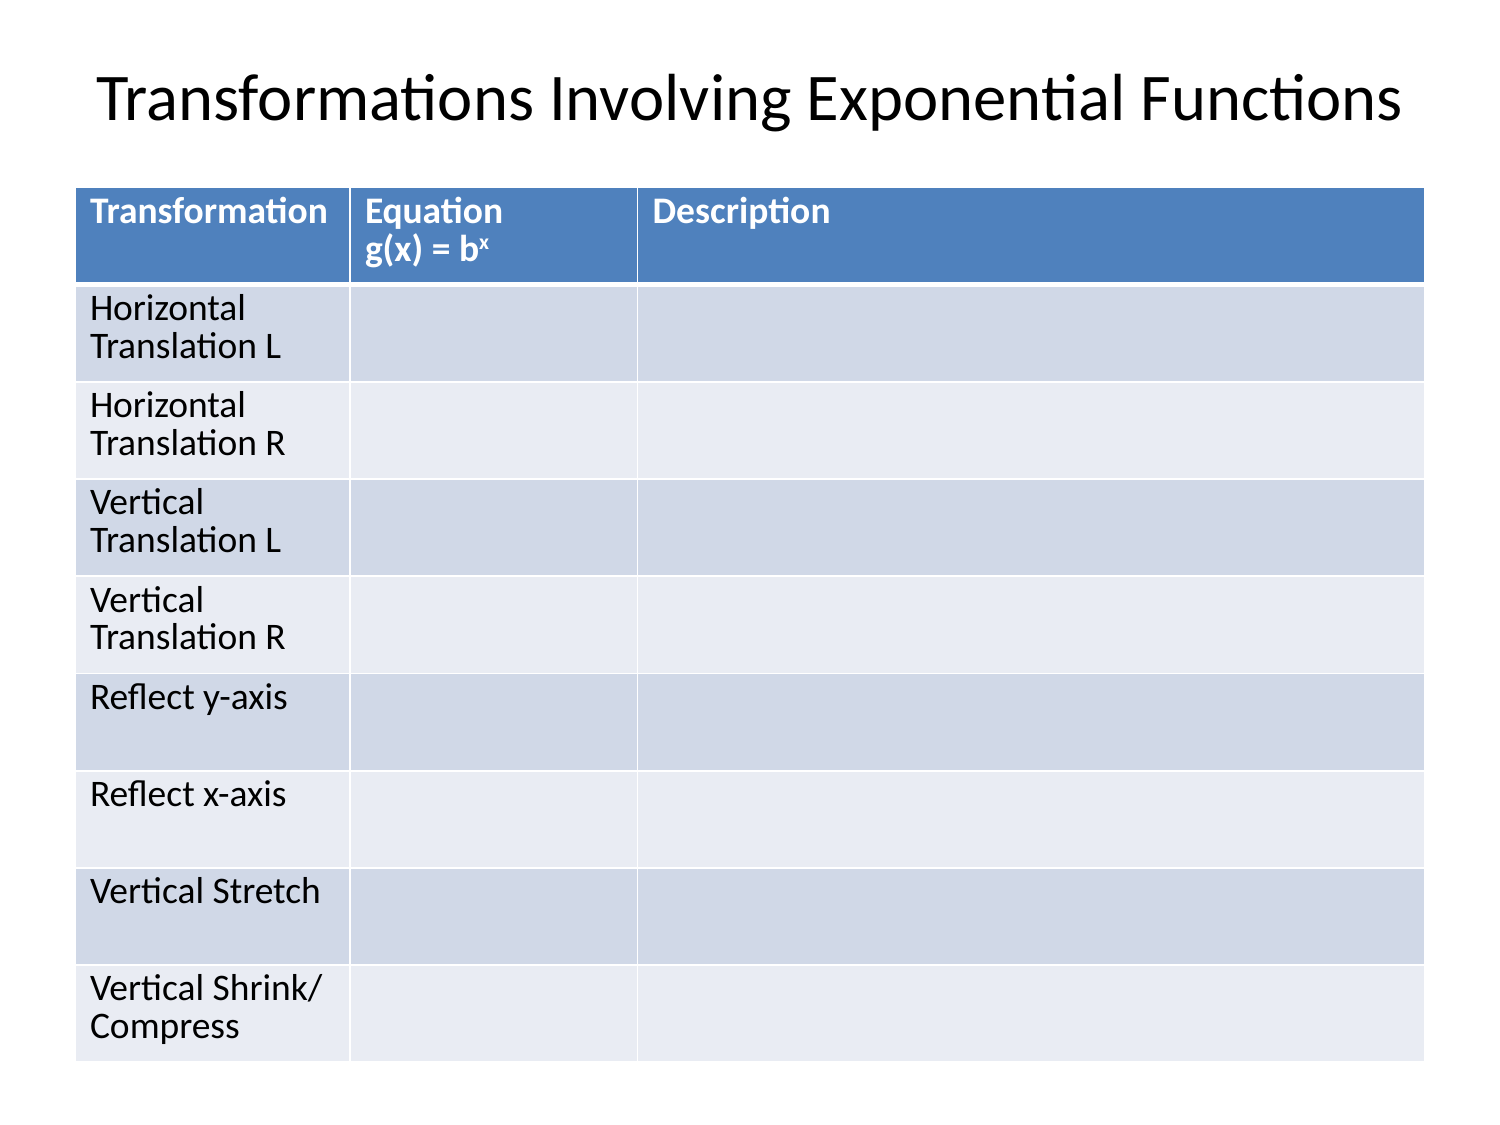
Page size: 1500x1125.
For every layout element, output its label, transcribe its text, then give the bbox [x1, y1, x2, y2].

table_cell [351, 480, 637, 575]
table_cell Reflect y-axis [76, 674, 349, 770]
table_cell [638, 480, 1424, 575]
table_cell Reflect x-axis [76, 772, 349, 867]
table_cell Vertical Translation R [76, 577, 349, 673]
table_cell [638, 869, 1424, 964]
table_cell [351, 869, 637, 964]
table_cell [638, 674, 1424, 770]
table_cell [351, 772, 637, 867]
table_cell Vertical Stretch [76, 869, 349, 964]
table_cell [351, 577, 637, 673]
table_header Equation g(x) = bx [351, 188, 637, 282]
table_cell Vertical Shrink/ Compress [76, 966, 349, 1061]
table_header Description [638, 188, 1424, 282]
table_cell Horizontal Translation L [76, 287, 349, 381]
table_cell [638, 383, 1424, 478]
table_cell Vertical Translation L [76, 480, 349, 575]
table_cell [638, 577, 1424, 673]
table_cell [351, 383, 637, 478]
table_cell [638, 966, 1424, 1061]
table_cell [351, 674, 637, 770]
table_cell [351, 966, 637, 1061]
table_cell [351, 287, 637, 381]
table_cell [638, 772, 1424, 867]
table_cell Horizontal Translation R [76, 383, 349, 478]
title Transformations Involving Exponential Functions [75, 0, 1425, 187]
table_cell [638, 287, 1424, 381]
table_header Transformation [76, 188, 349, 282]
